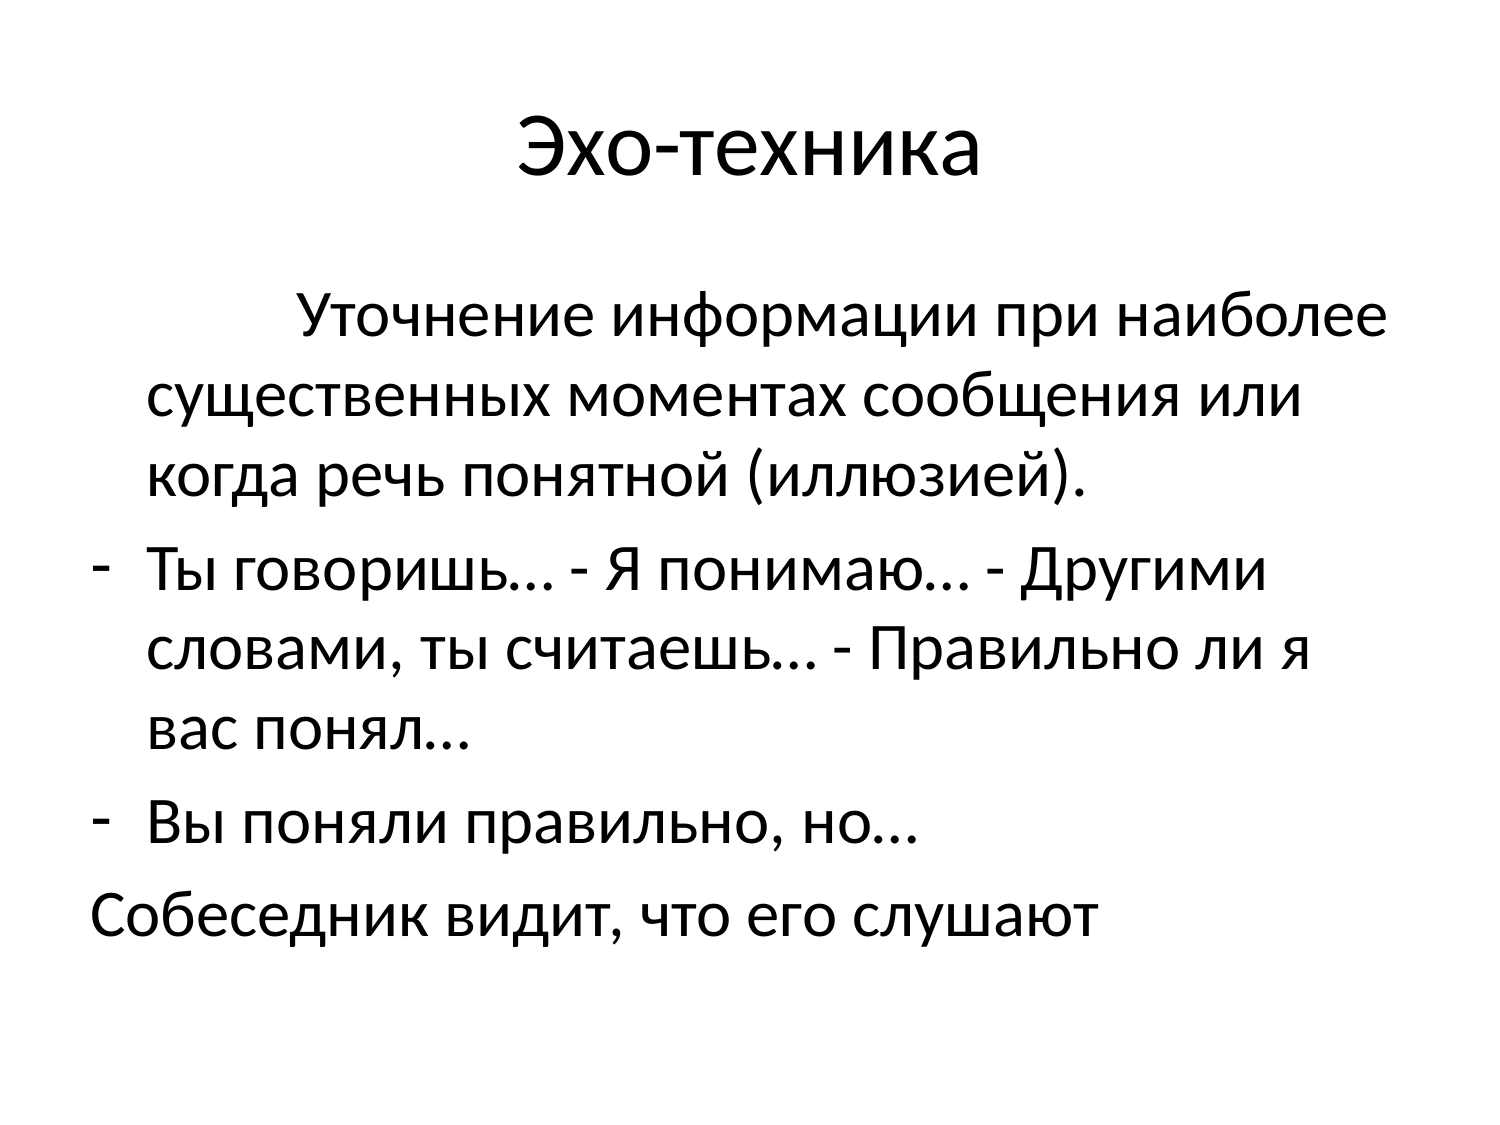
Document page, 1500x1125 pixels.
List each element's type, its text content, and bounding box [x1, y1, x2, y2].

title Эхо-техника [75, 45, 1425, 233]
list Уточнение информации при наиболее существенных моментах сообщения или когда речь понятной (иллюзией). Ты говоришь… - Я понимаю… - Другими словами, ты считаешь… - Правильно ли я вас понял… Вы поняли правильно, но… Собеседник видит, что его слушают [75, 262, 1425, 1005]
